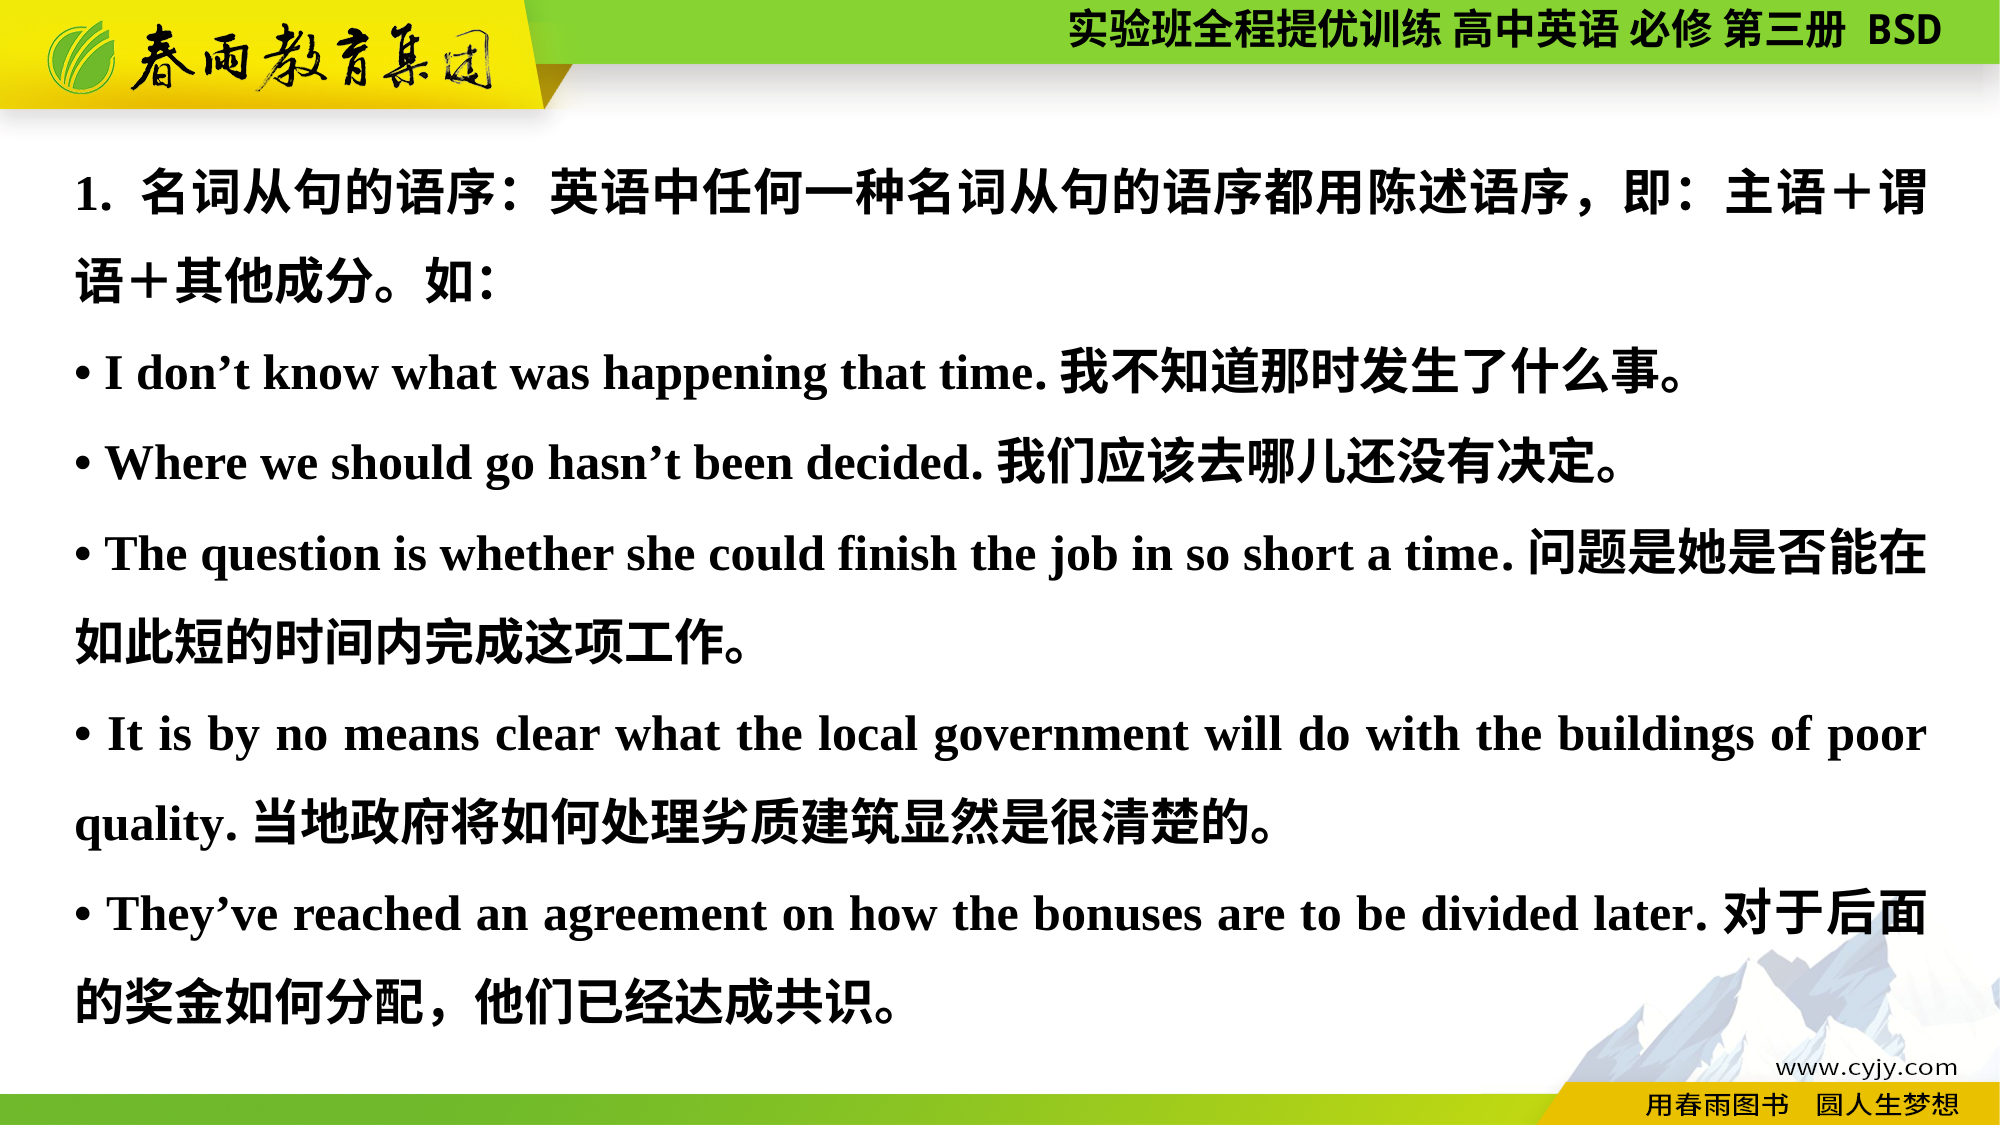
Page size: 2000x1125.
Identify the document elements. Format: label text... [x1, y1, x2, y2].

list 1. 名词从句的语序：英语中任何一种名词从句的语序都用陈述语序，即：主语＋谓语＋其他成分。如： • I don’t know what was happening that time.我不知道那时发生了什么事。 • Where we should go hasn’t been decided.我们应该去哪儿还没有决定。 • The question is whether she could finish the job in so short a time.问题是她是否能在如此短的时间内完成这项工作。 • It is by no means clear what the local government will do with the buildings of poor quality.当地政府将如何处理劣质建筑显然是很清楚的。 • They’ve reached an agreement on how the bonuses are to be divided later.对于后面的奖金如何分配，他们已经达成共识。 [59, 122, 1944, 1035]
picture [0, 0, 2000, 1125]
